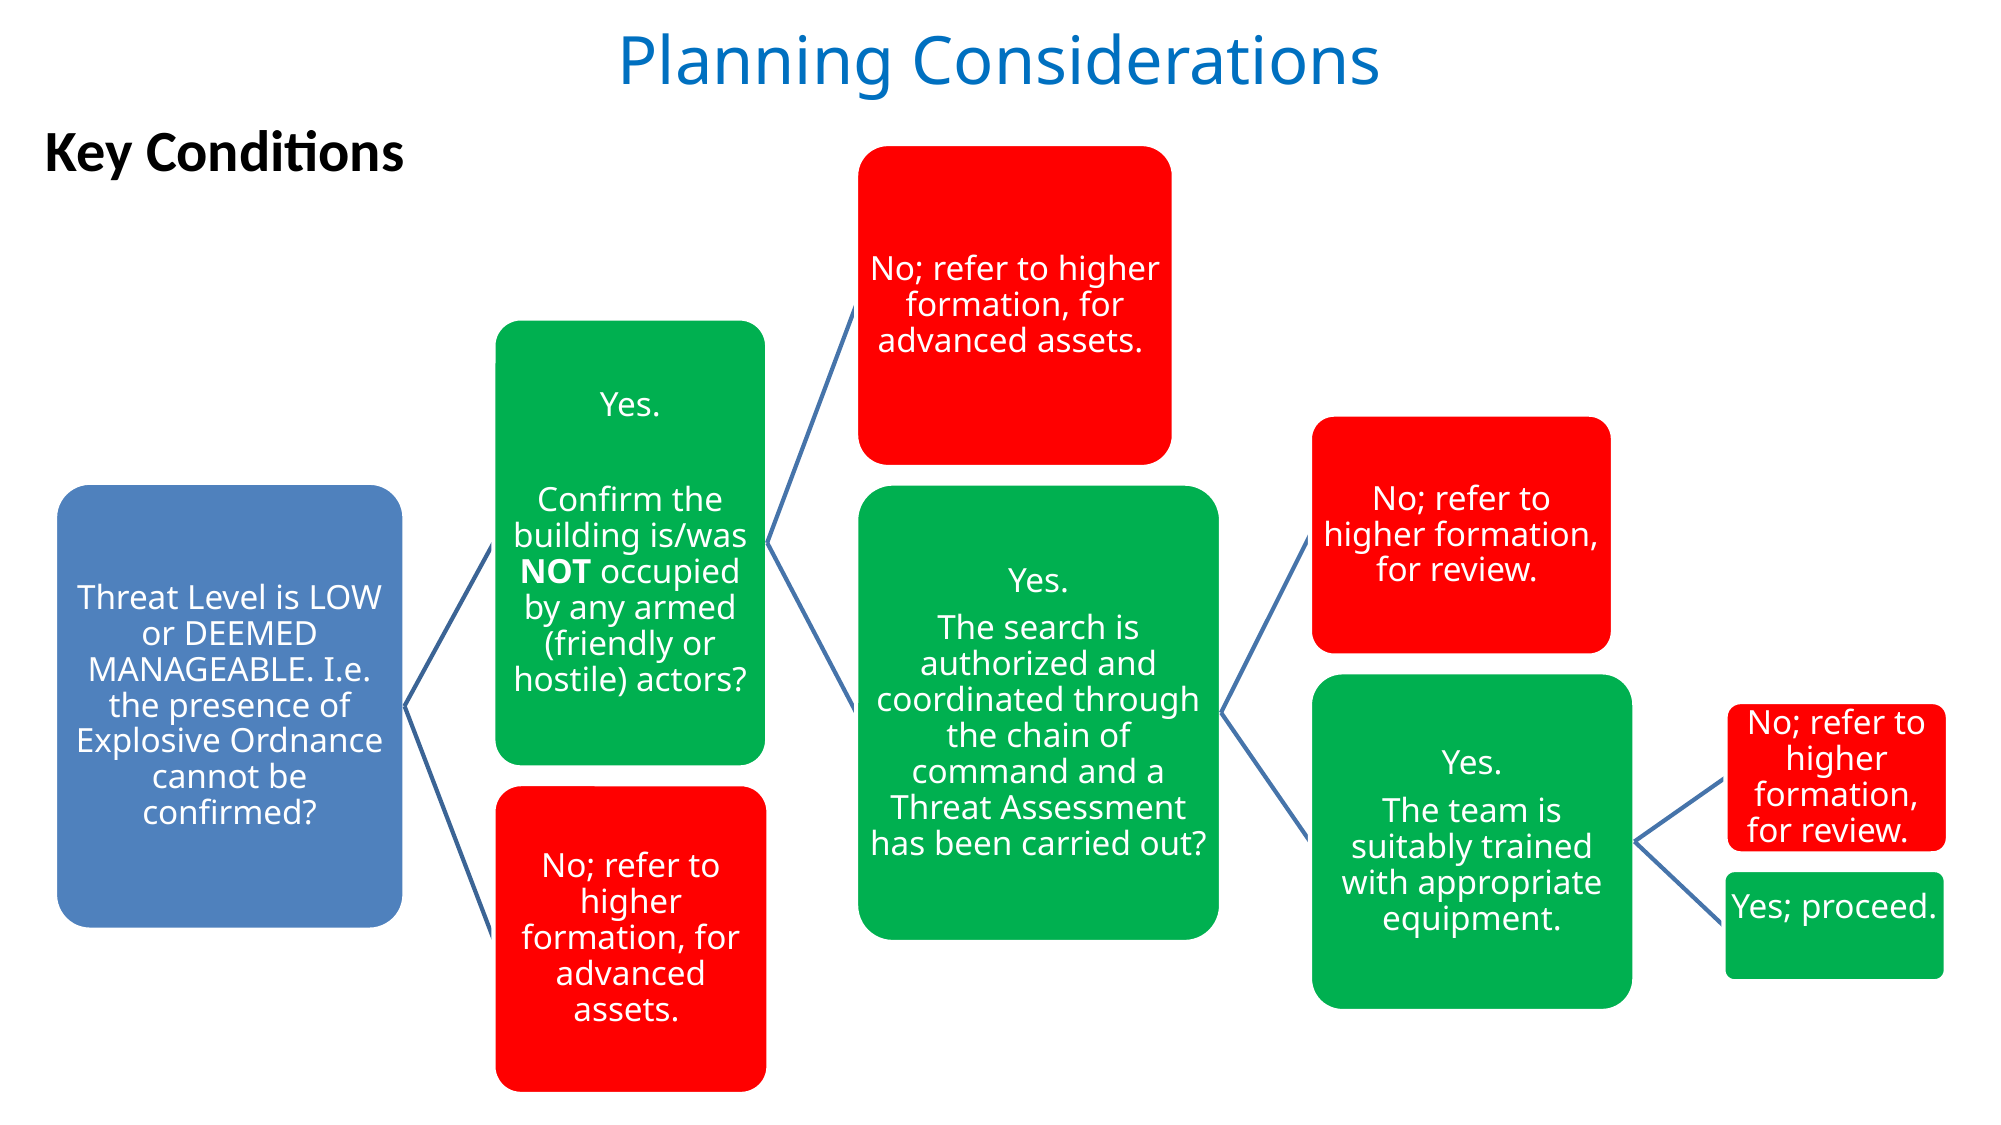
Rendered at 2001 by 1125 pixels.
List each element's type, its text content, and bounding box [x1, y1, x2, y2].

text_box Key Conditions [30, 105, 445, 191]
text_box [54, 143, 1949, 1095]
text_box Planning Considerations [299, 2, 1701, 106]
